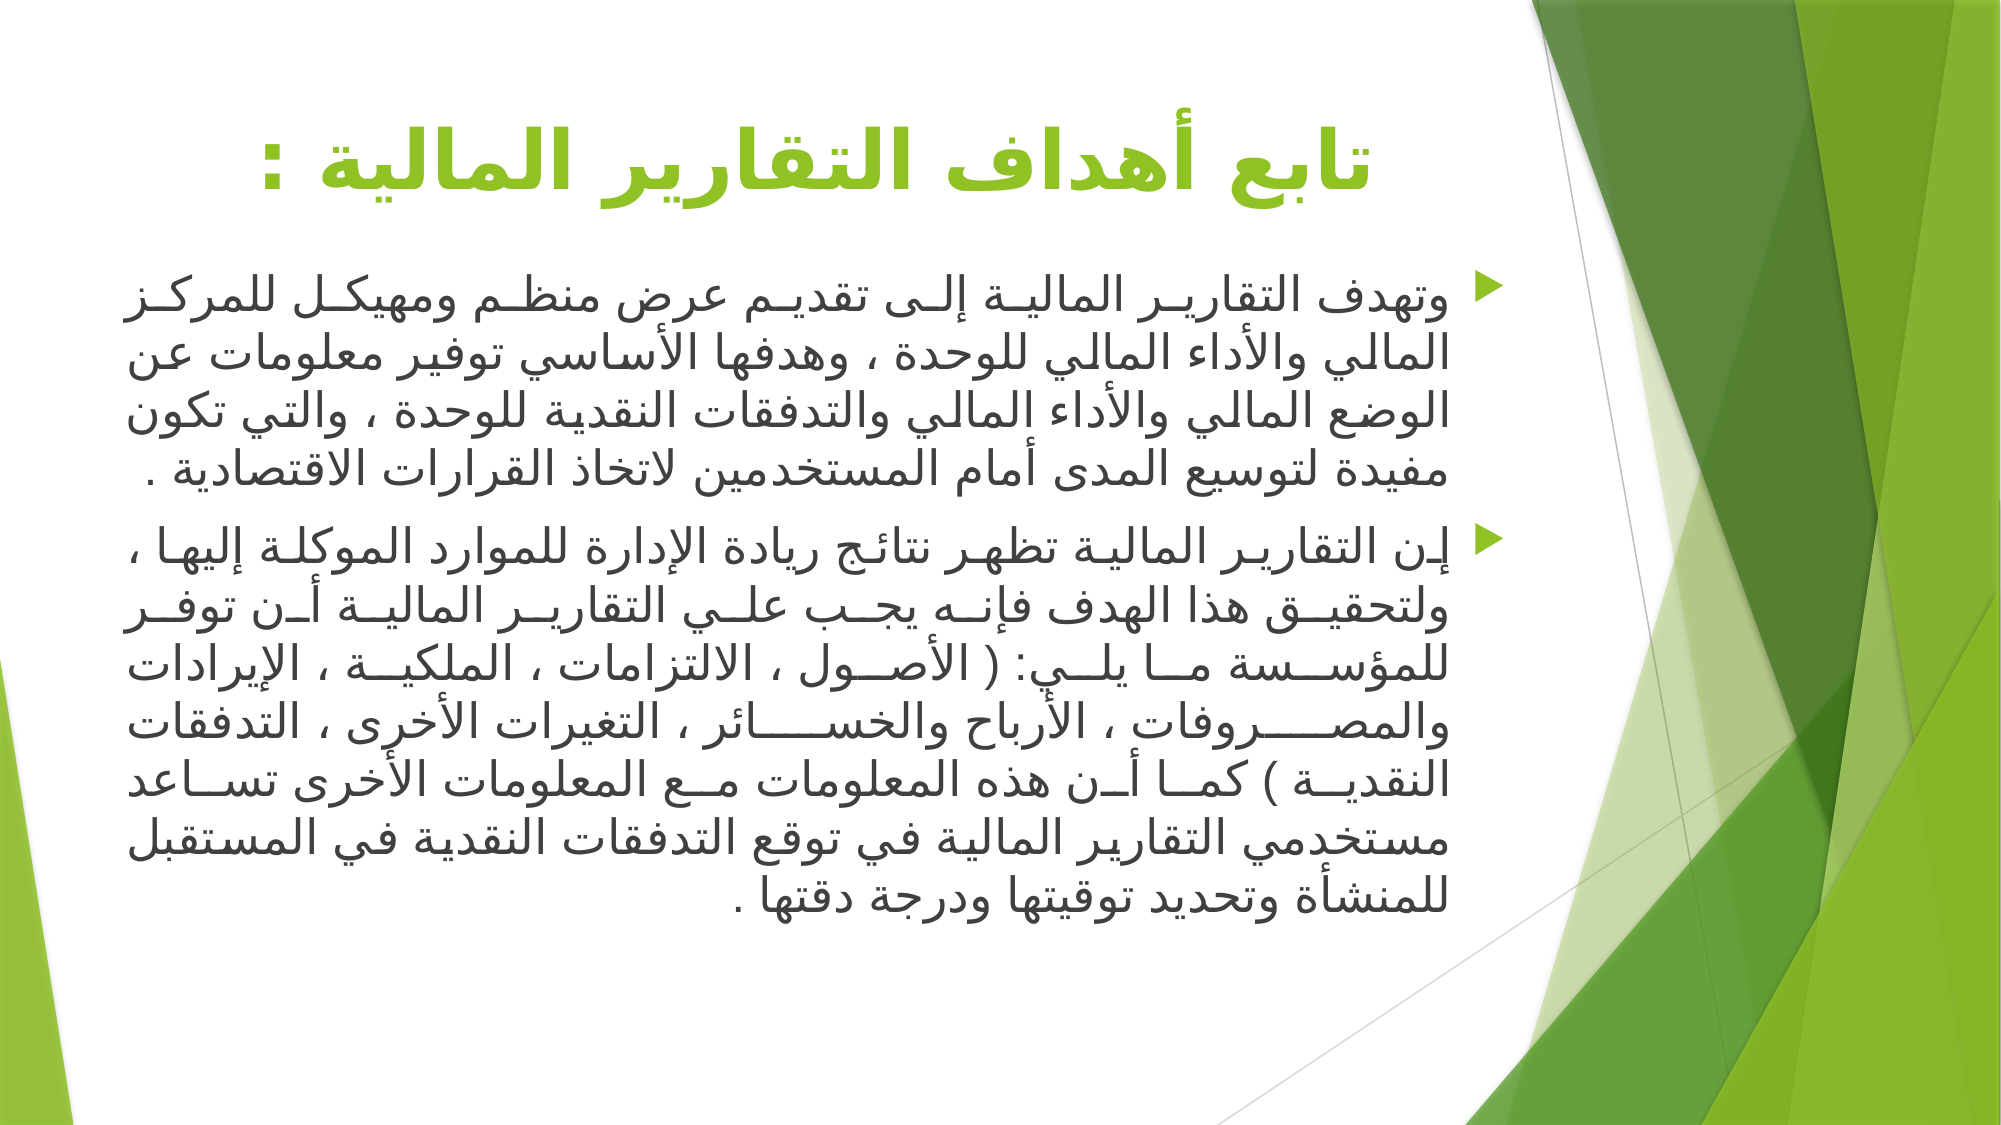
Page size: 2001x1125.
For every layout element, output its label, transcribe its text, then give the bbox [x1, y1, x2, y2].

title تابع أهداف التقارير المالية : [111, 99, 1522, 254]
list وتهدف التقارير المالية إلى تقديم عرض منظم ومهيكل للمركز المالي والأداء المالي للوحدة ، وهدفها الأساسي توفير معلومات عن الوضع المالي والأداء المالي والتدفقات النقدية للوحدة ، والتي تكون مفيدة لتوسيع المدى أمام المستخدمين لاتخاذ القرارات الاقتصادية . إن التقارير المالية تظهر نتائج ريادة الإدارة للموارد الموكلة إليها ، ولتحقيق هذا الهدف فإنه يجب علي التقارير المالية أن توفر للمؤسسة ما يلي: ( الأصول ، الالتزامات ، الملكية ، الإيرادات والمصروفات ، الأرباح والخسائر ، التغيرات الأخرى ، التدفقات النقدية ) كما أن هذه المعلومات مع المعلومات الأخرى تساعد مستخدمي التقارير المالية في توقع التدفقات النقدية في المستقبل للمنشأة وتحديد توقيتها ودرجة دقتها . [111, 254, 1522, 992]
